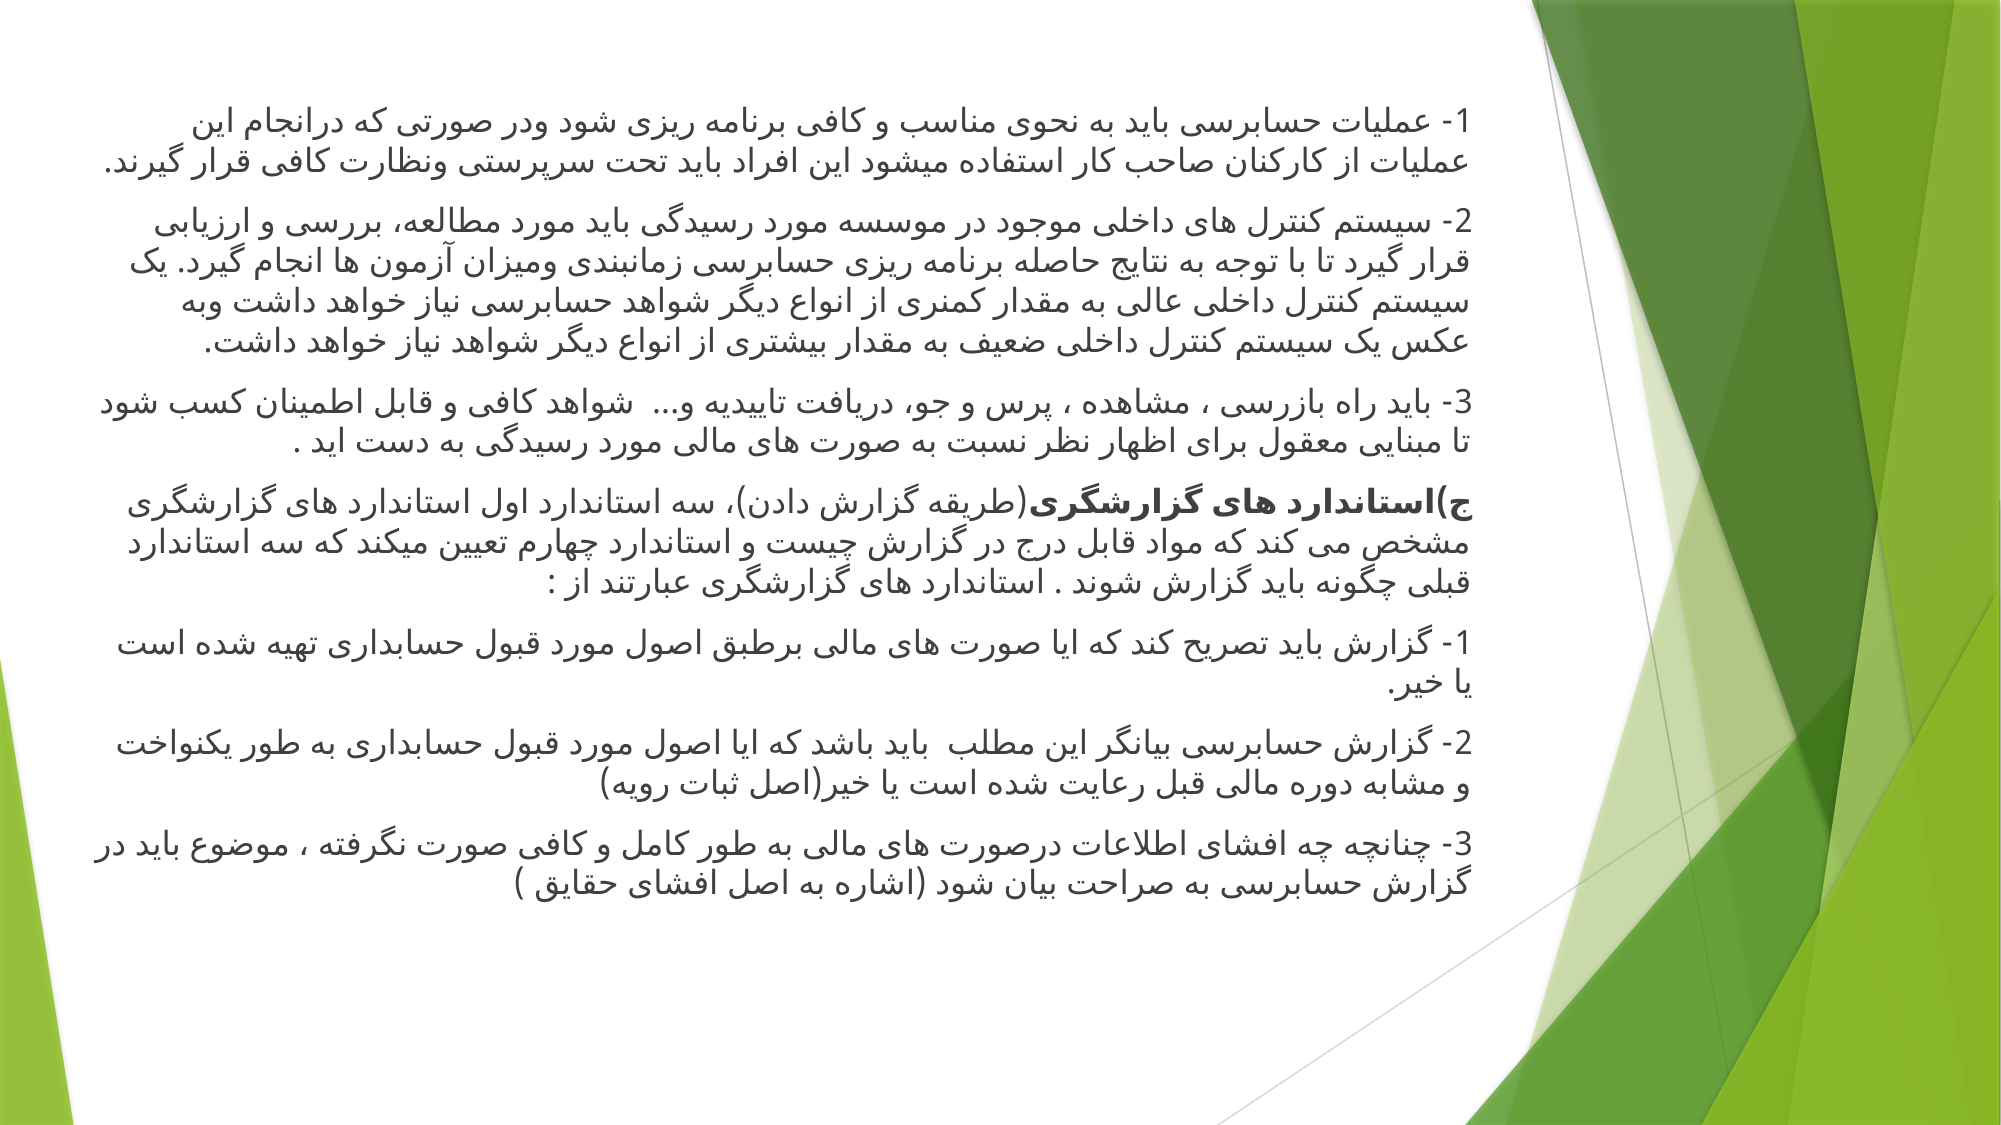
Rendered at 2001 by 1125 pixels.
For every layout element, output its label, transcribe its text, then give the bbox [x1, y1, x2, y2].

list 1- عملیات حسابرسی باید به نحوی مناسب و کافی برنامه ریزی شود ودر صورتی که درانجام این عملیات از کارکنان صاحب کار استفاده میشود این افراد باید تحت سرپرستی ونظارت کافی قرار گیرند. 2- سیستم کنترل های داخلی موجود در موسسه مورد رسیدگی باید مورد مطالعه، بررسی و ارزیابی قرار گیرد تا با توجه به نتایج حاصله برنامه ریزی حسابرسی زمانبندی ومیزان آزمون ها انجام گیرد. یک سیستم کنترل داخلی عالی به مقدار کمنری از انواع دیگر شواهد حسابرسی نیاز خواهد داشت وبه عکس یک سیستم کنترل داخلی ضعیف به مقدار بیشتری از انواع دیگر شواهد نیاز خواهد داشت. 3- باید راه بازرسی ، مشاهده ، پرس و جو، دریافت تاییدیه و... شواهد کافی و قابل اطمینان کسب شود تا مبنایی معقول برای اظهار نظر نسبت به صورت های مالی مورد رسیدگی به دست اید . ج)استاندارد های گزارشگری(طریقه گزارش دادن)، سه استاندارد اول استاندارد های گزارشگری مشخص می کند که مواد قابل درج در گزارش چیست و استاندارد چهارم تعیین میکند که سه استاندارد قبلی چگونه باید گزارش شوند . استاندارد های گزارشگری عبارتند از : 1- گزارش باید تصریح کند که ایا صورت های مالی برطبق اصول مورد قبول حسابداری تهیه شده است یا خیر. 2- گزارش حسابرسی بیانگر این مطلب باید باشد که ایا اصول مورد قبول حسابداری به طور یکنواخت و مشابه دوره مالی قبل رعایت شده است یا خیر(اصل ثبات رویه) 3- چنانچه چه افشای اطلاعات درصورت های مالی به طور کامل و کافی صورت نگرفته ، موضوع باید در گزارش حسابرسی به صراحت بیان شود (اشاره به اصل افشای حقایق ) [77, 91, 1488, 1029]
